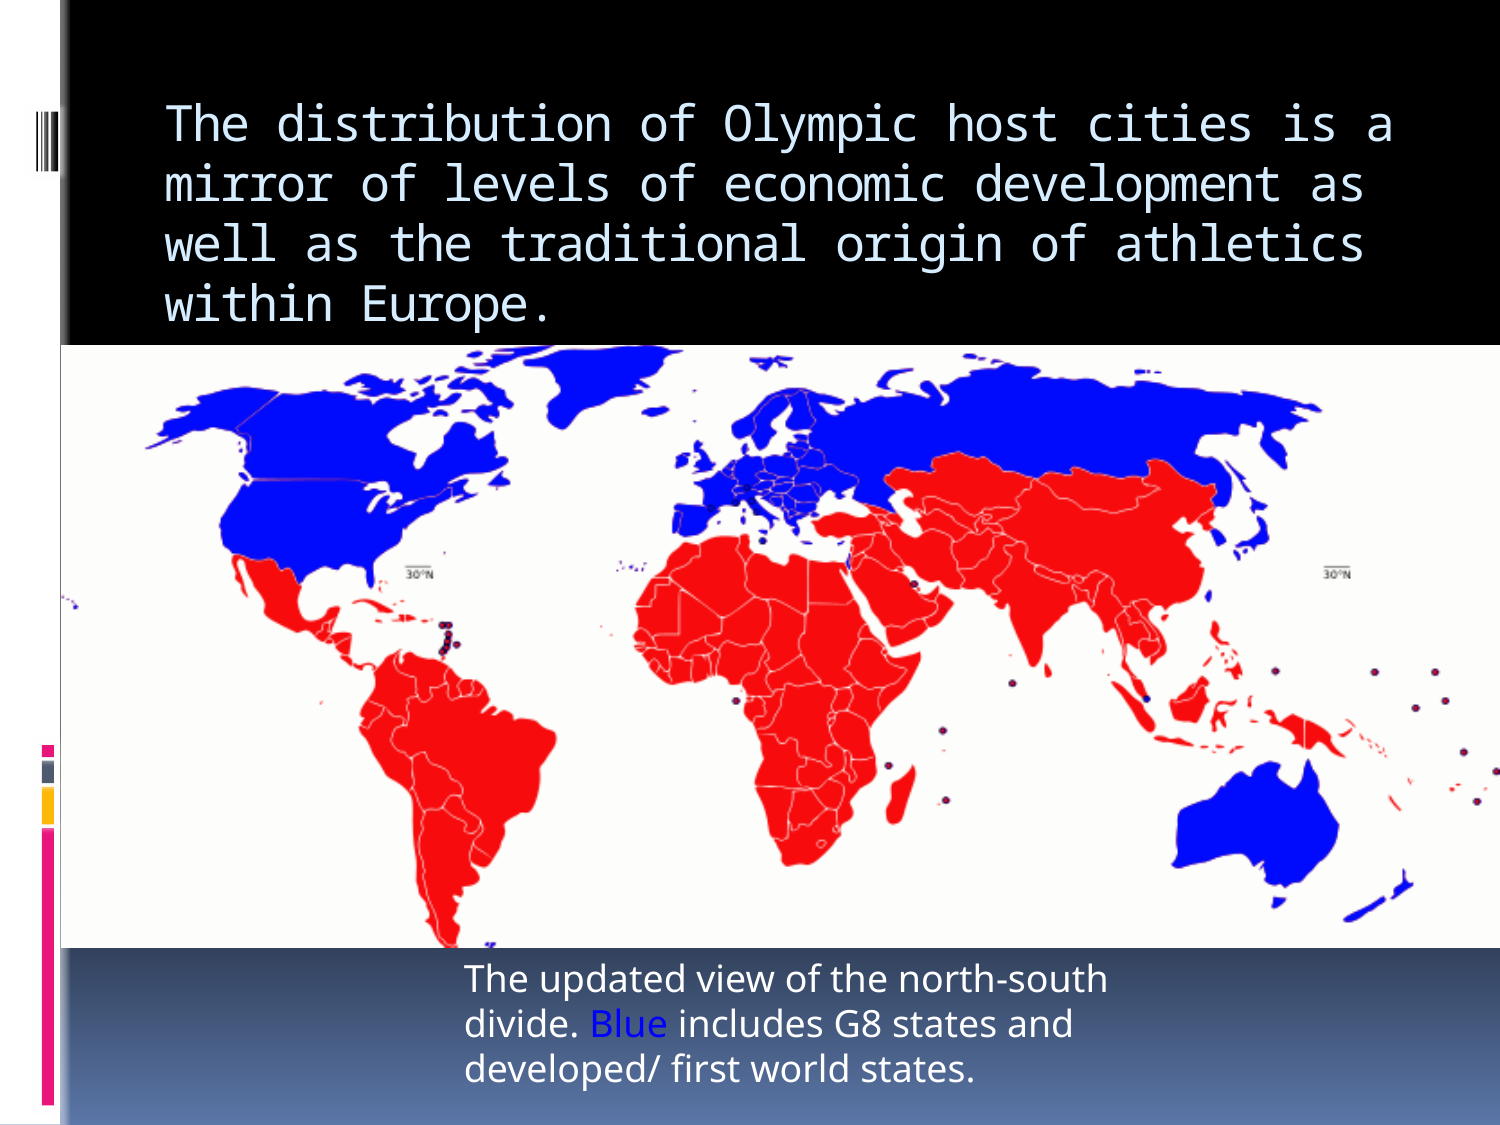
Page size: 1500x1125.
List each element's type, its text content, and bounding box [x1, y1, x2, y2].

title The distribution of Olympic host cities is a mirror of levels of economic development as well as the traditional origin of athletics within Europe. [150, 83, 1425, 234]
picture [61, 344, 1500, 949]
text_box The updated view of the north-south divide. Blue includes G8 states and developed/ first world states. [449, 958, 1200, 1098]
